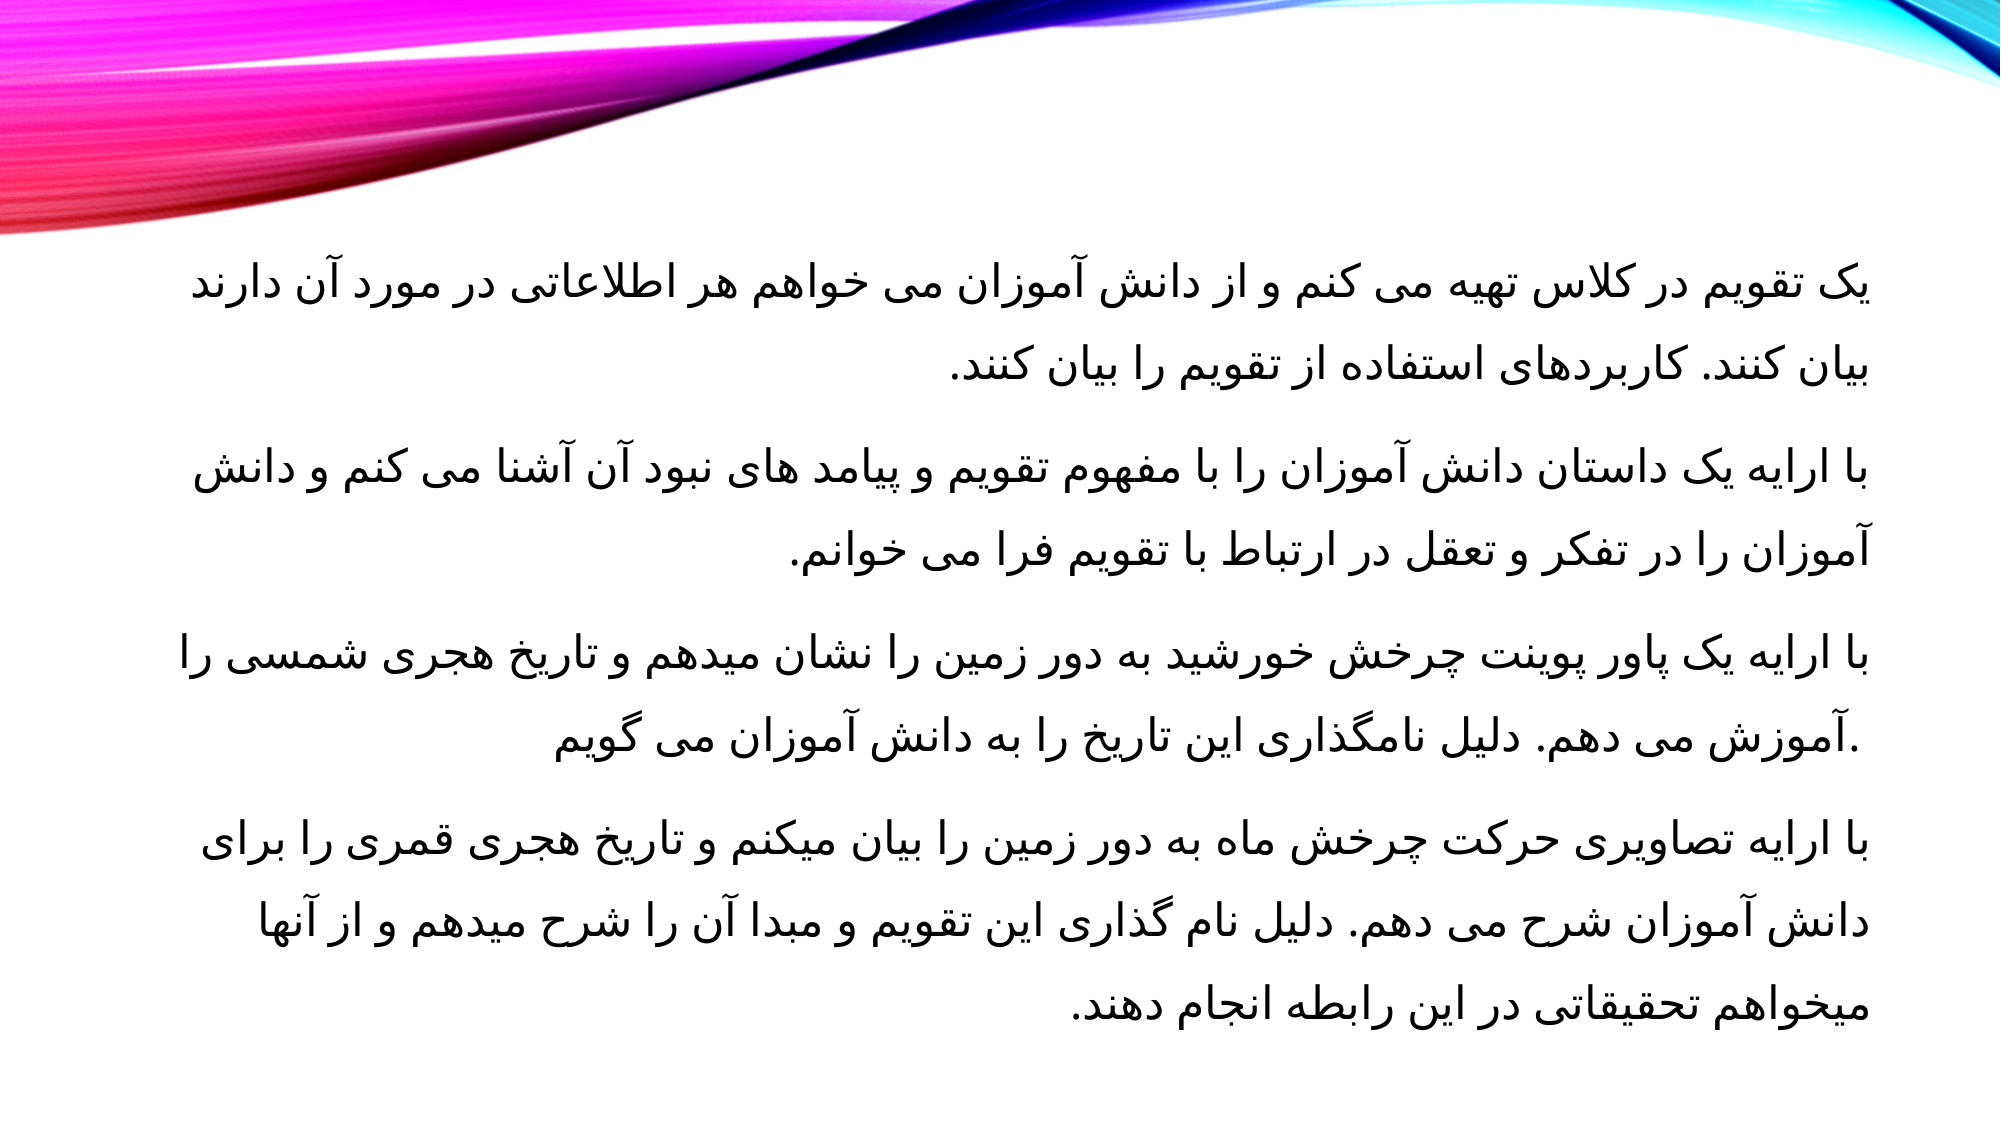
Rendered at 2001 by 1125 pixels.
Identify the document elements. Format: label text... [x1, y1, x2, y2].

picture [0, 0, 2000, 237]
list یک تقویم در کلاس تهیه می کنم و از دانش آموزان می خواهم هر اطلاعاتی در مورد آن دارند بیان کنند. کاربردهای استفاده از تقویم را بیان کنند. با ارایه یک داستان دانش آموزان را با مفهوم تقویم و پیامد های نبود آن آشنا می کنم و دانش آموزان را در تفکر و تعقل در ارتباط با تقویم فرا می خوانم. با ارایه یک پاور پوینت چرخش خورشید به دور زمین را نشان میدهم و تاریخ هجری شمسی را آموزش می دهم. دلیل نامگذاری این تاریخ را به دانش آموزان می گویم. با ارایه تصاویری حرکت چرخش ماه به دور زمین را بیان میکنم و تاریخ هجری قمری را برای دانش آموزان شرح می دهم. دلیل نام گذاری این تقویم و مبدا آن را شرح میدهم و از آنها میخواهم تحقیقاتی در این رابطه انجام دهند. [112, 216, 1888, 1021]
picture [1890, 0, 2000, 75]
picture [1910, 0, 2000, 45]
